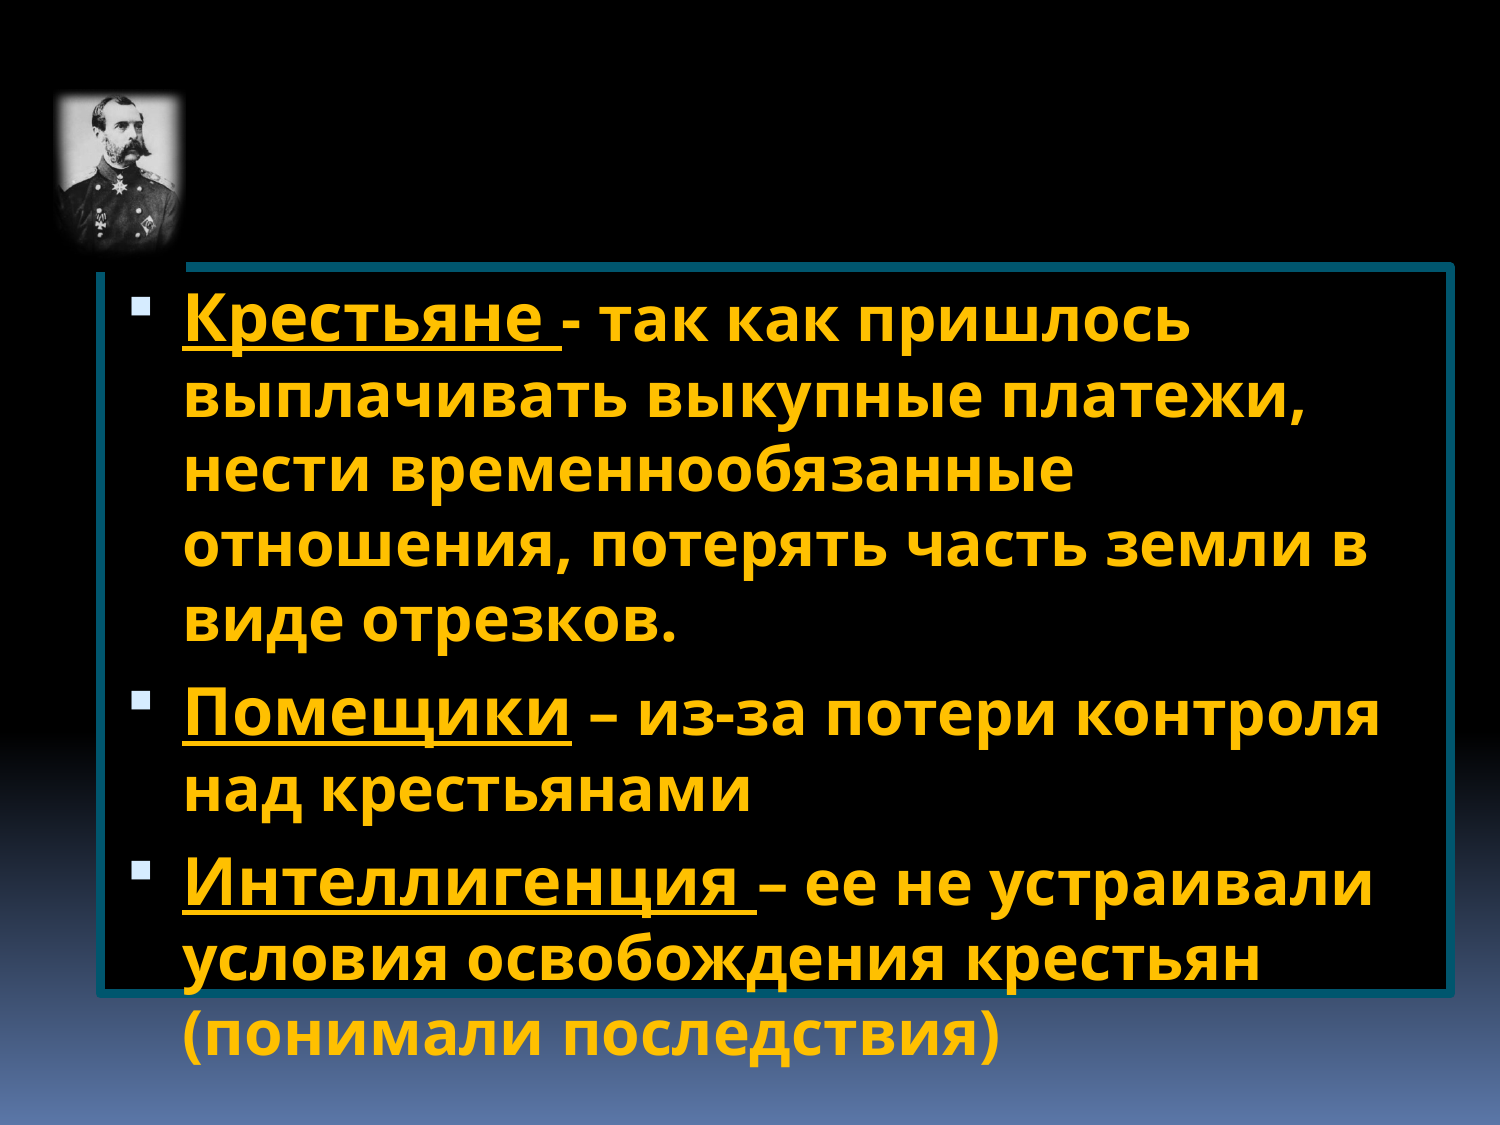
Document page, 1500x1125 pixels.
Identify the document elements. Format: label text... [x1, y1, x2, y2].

picture [52, 89, 186, 273]
text_box Крестьяне - так как пришлось выплачивать выкупные платежи, нести временнообязанные отношения, потерять часть земли в виде отрезков. Помещики – из-за потери контроля над крестьянами Интеллигенция – ее не устраивали условия освобождения крестьян (понимали последствия) [100, 267, 1451, 994]
